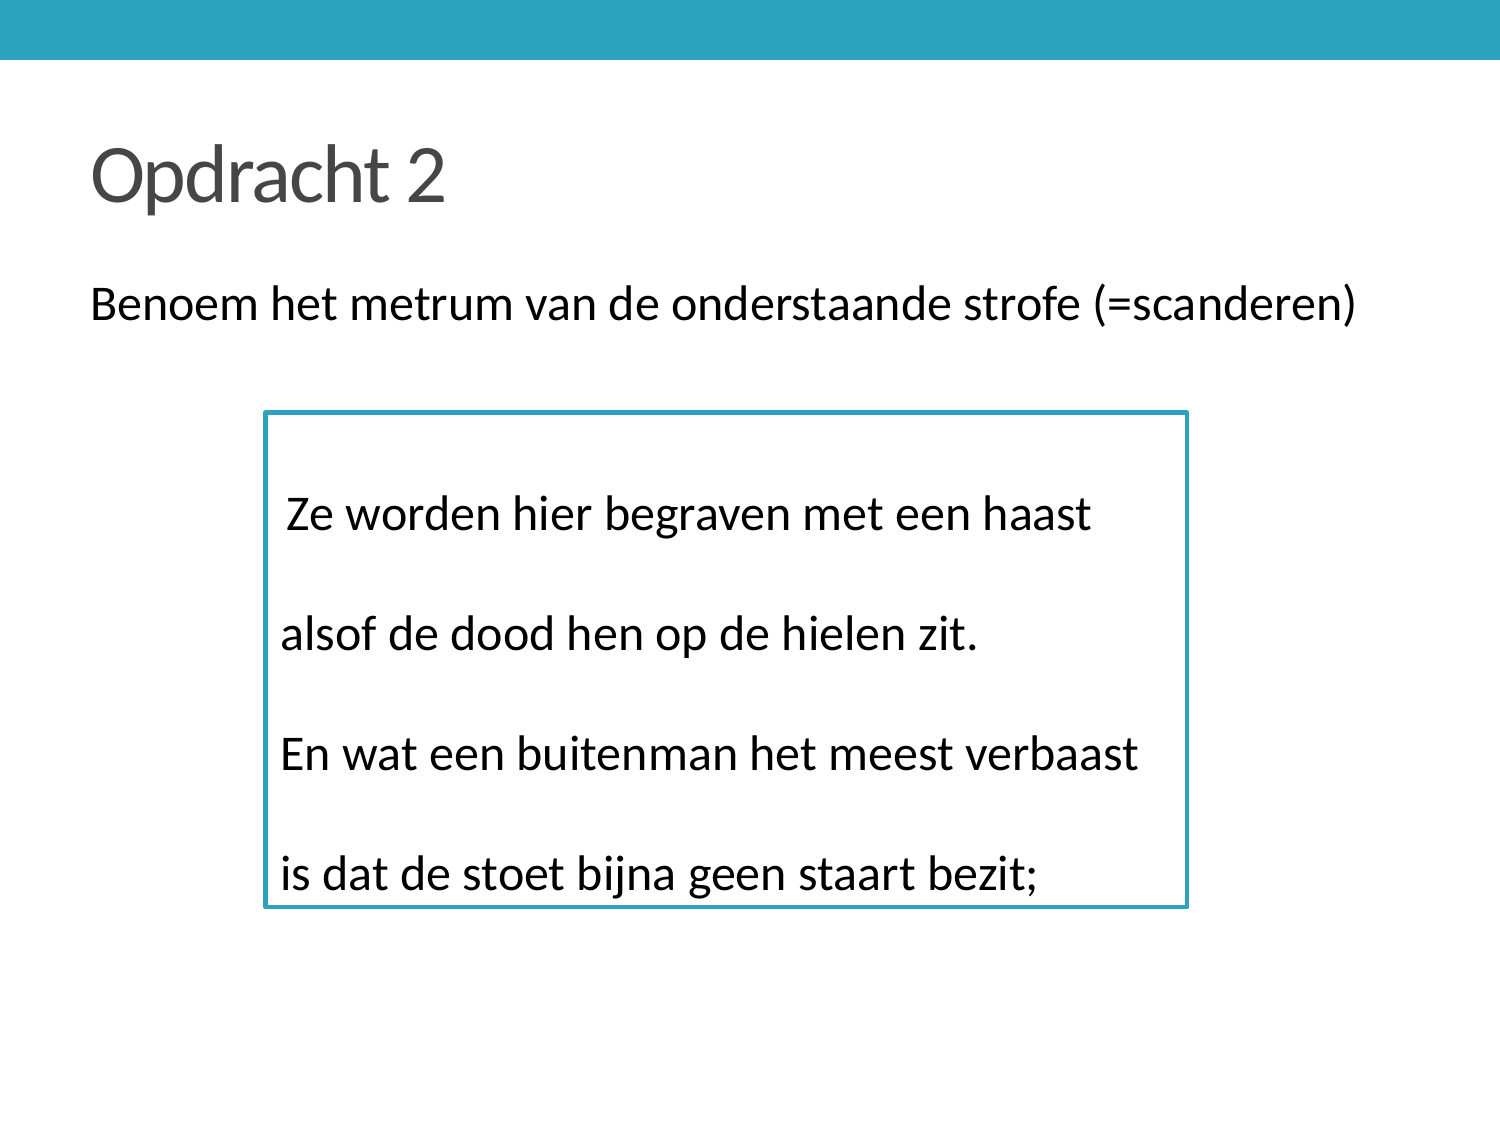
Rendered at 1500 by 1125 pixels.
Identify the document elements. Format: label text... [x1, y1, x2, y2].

text_box Ze worden hier begraven met een haast alsof de dood hen op de hielen zit. En wat een buitenman het meest verbaast is dat de stoet bijna geen staart bezit; [263, 410, 1189, 909]
title Opdracht 2 [75, 87, 1425, 250]
list Benoem het metrum van de onderstaande strofe (=scanderen) [75, 262, 1425, 1063]
